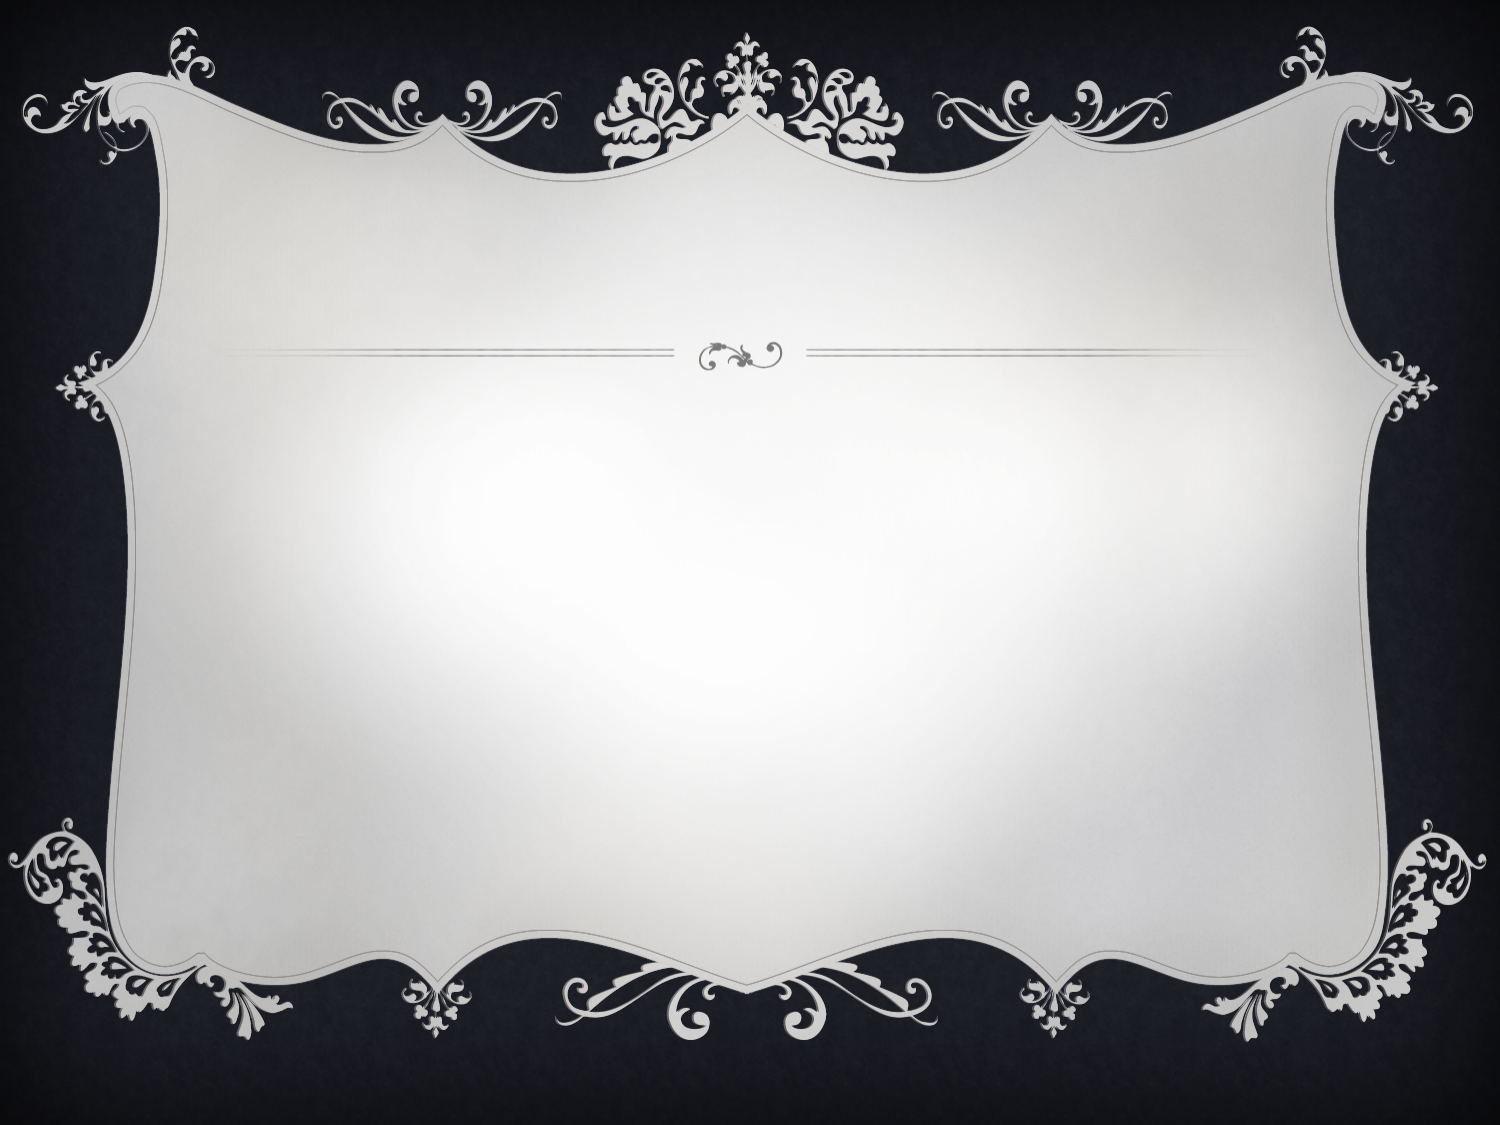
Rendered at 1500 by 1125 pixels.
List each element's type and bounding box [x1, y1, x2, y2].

picture [0, 0, 1500, 265]
picture [0, 419, 1500, 1125]
